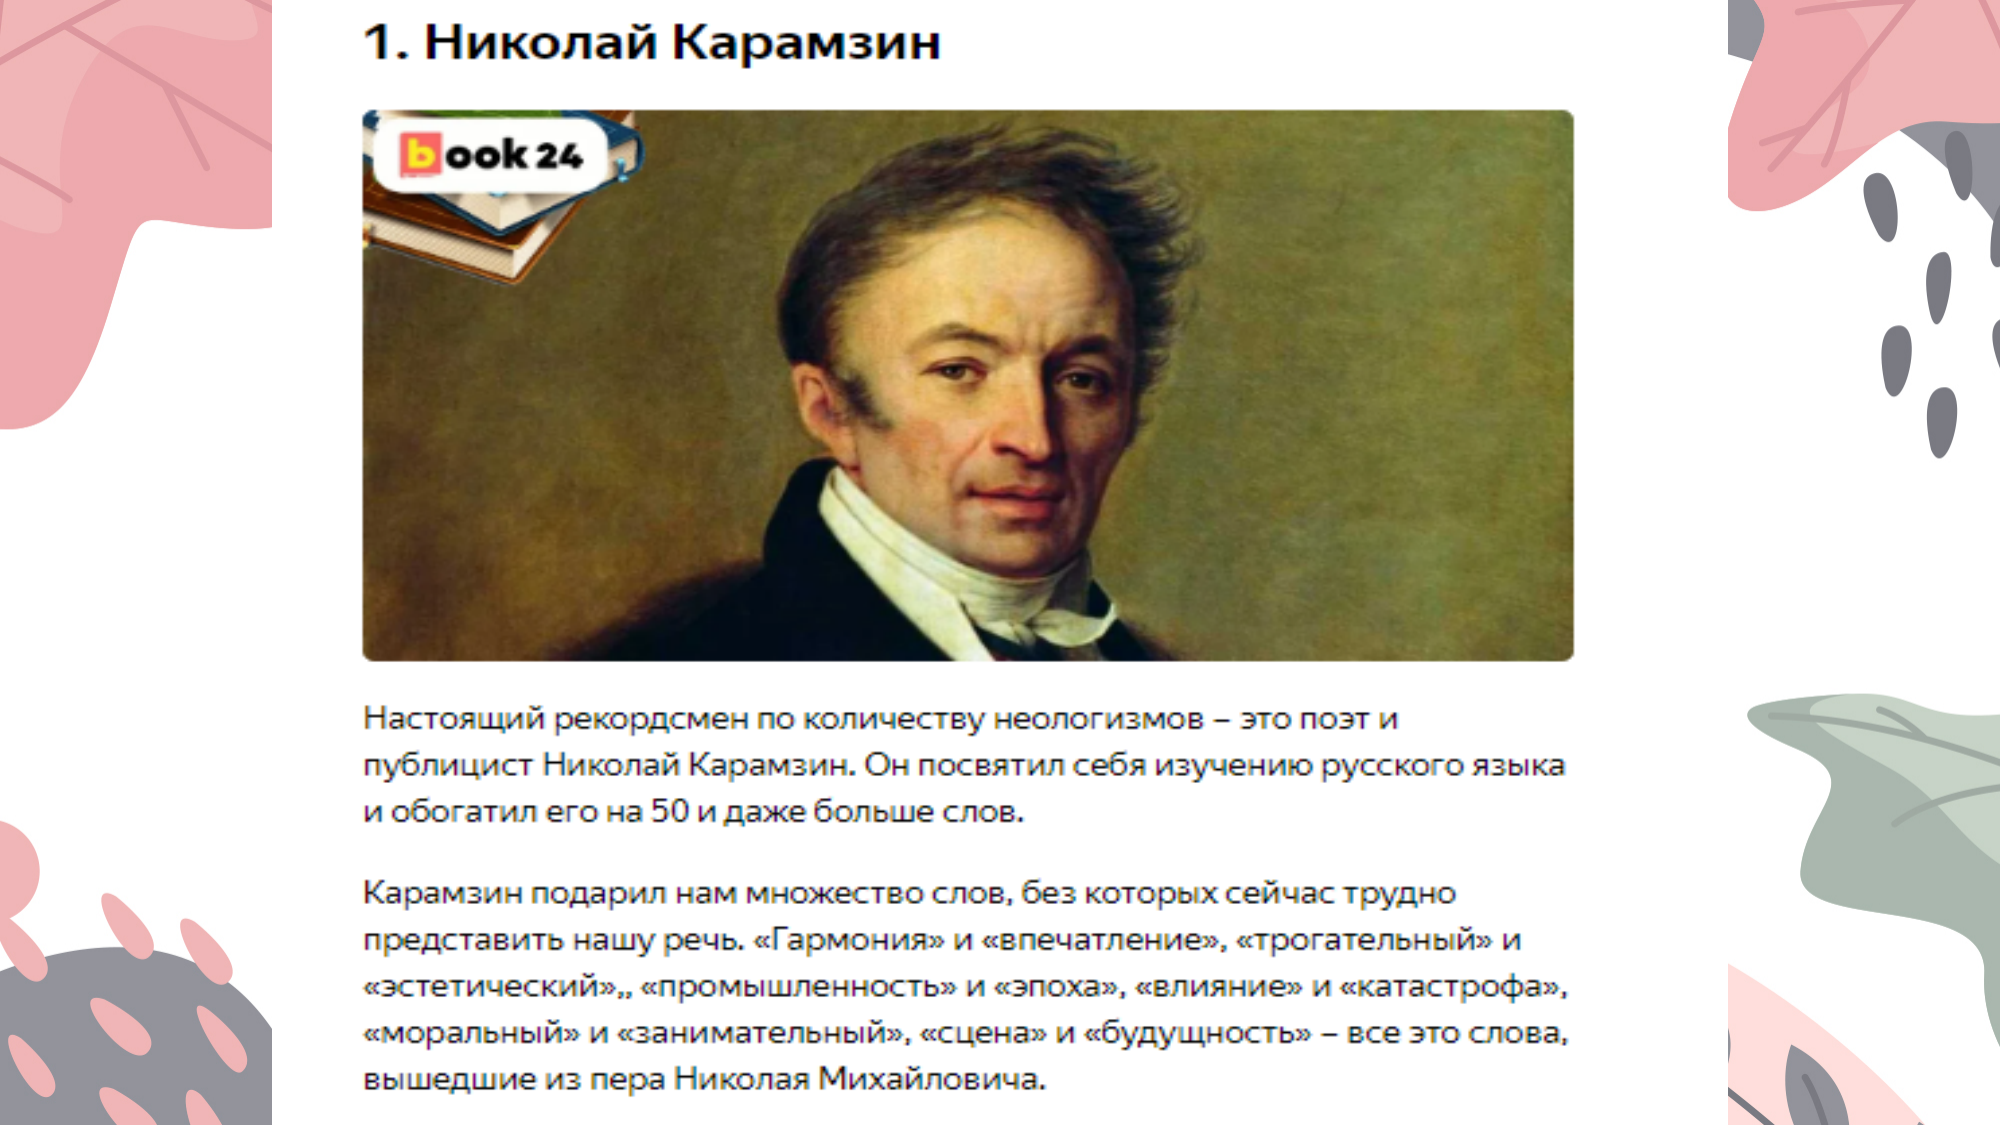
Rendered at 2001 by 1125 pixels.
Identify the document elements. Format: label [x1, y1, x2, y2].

picture [1728, 0, 2000, 1125]
picture [0, 0, 272, 1125]
list [272, 0, 1728, 1125]
